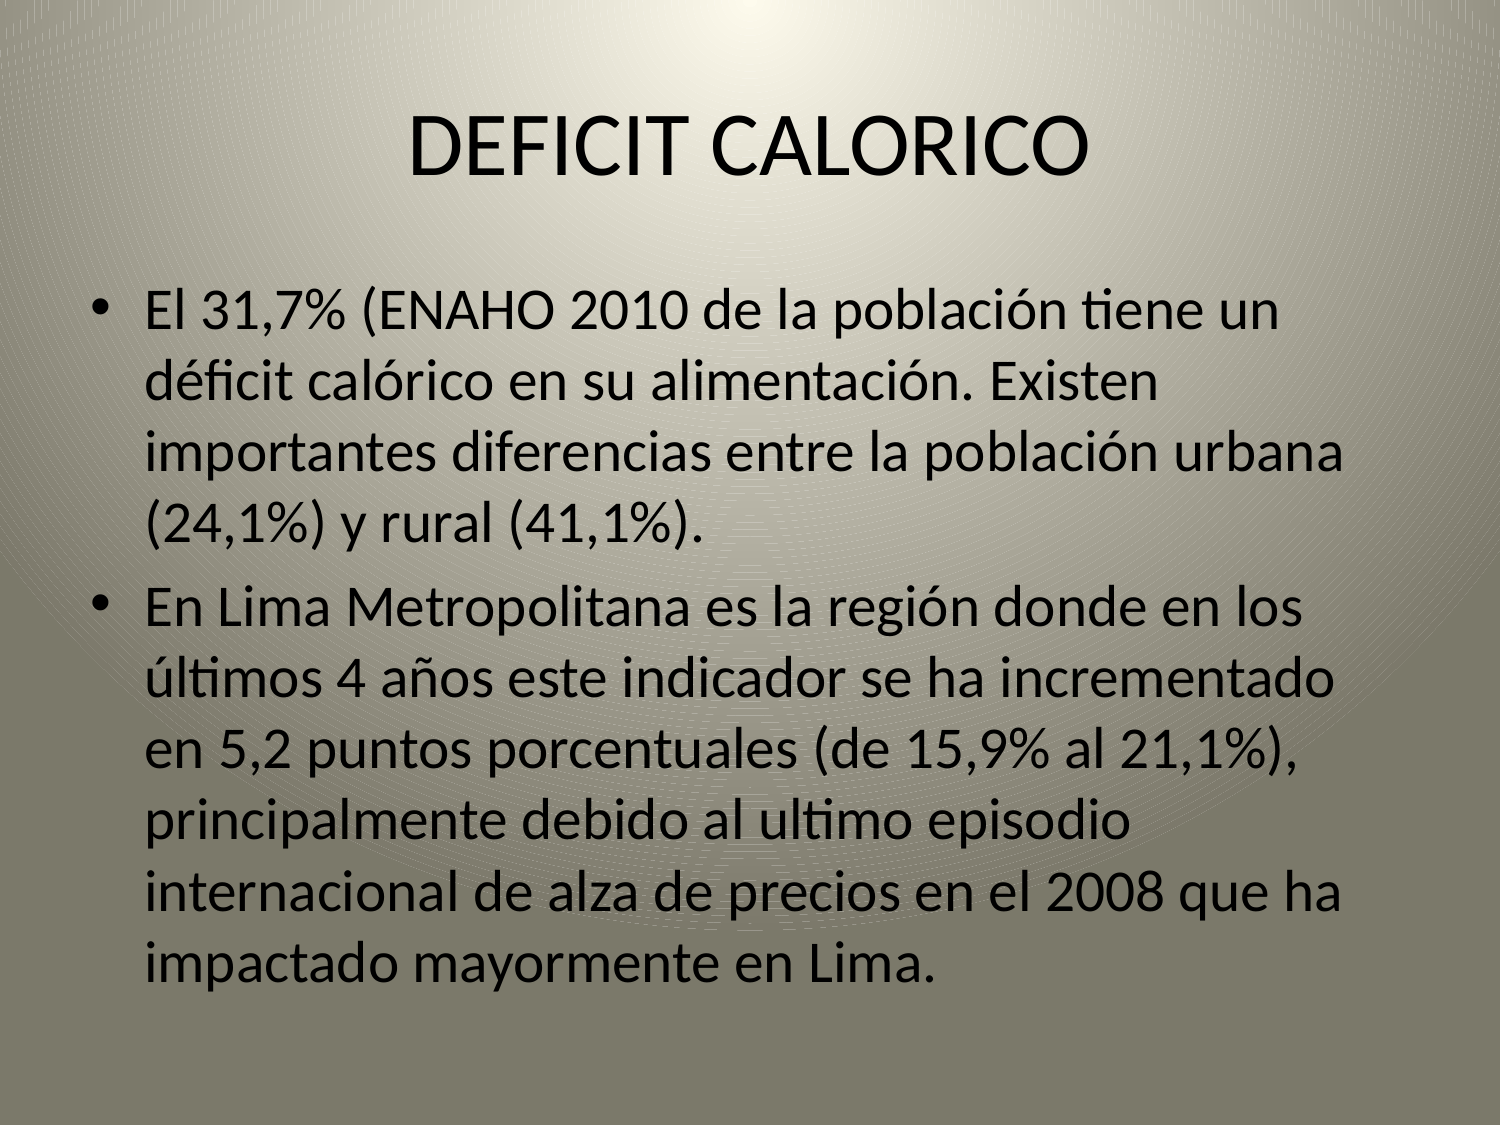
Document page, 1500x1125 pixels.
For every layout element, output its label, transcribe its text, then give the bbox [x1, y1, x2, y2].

title DEFICIT CALORICO [75, 45, 1425, 233]
list El 31,7% (ENAHO 2010 de la población tiene un déficit calórico en su alimentación. Existen importantes diferencias entre la población urbana (24,1%) y rural (41,1%). En Lima Metropolitana es la región donde en los últimos 4 años este indicador se ha incrementado en 5,2 puntos porcentuales (de 15,9% al 21,1%), principalmente debido al ultimo episodio internacional de alza de precios en el 2008 que ha impactado mayormente en Lima. [75, 262, 1425, 1005]
